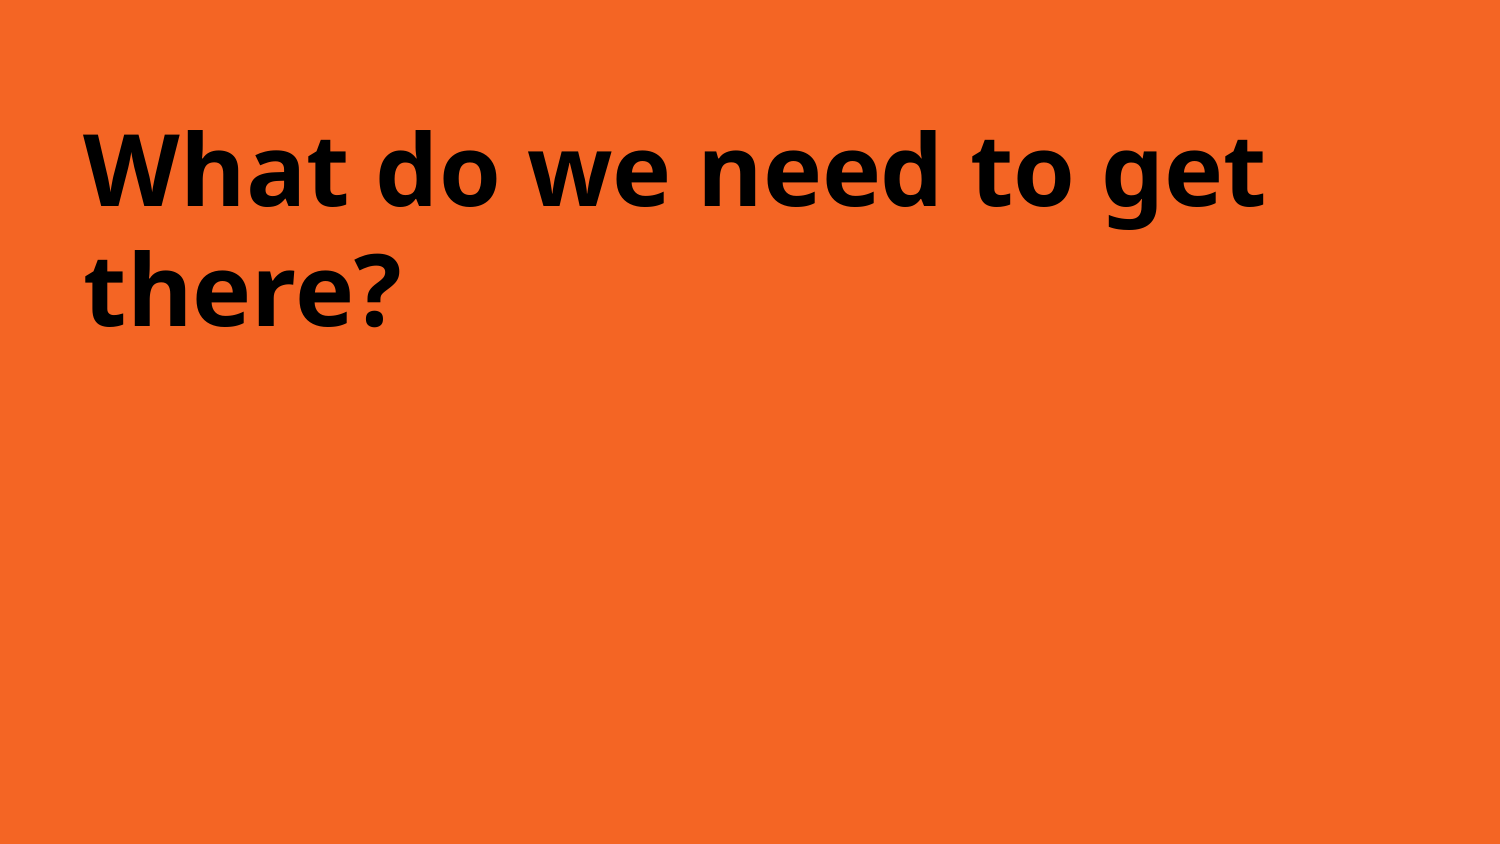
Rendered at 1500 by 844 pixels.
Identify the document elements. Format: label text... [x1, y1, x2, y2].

text_box What do we need to get there? [68, 91, 1464, 246]
